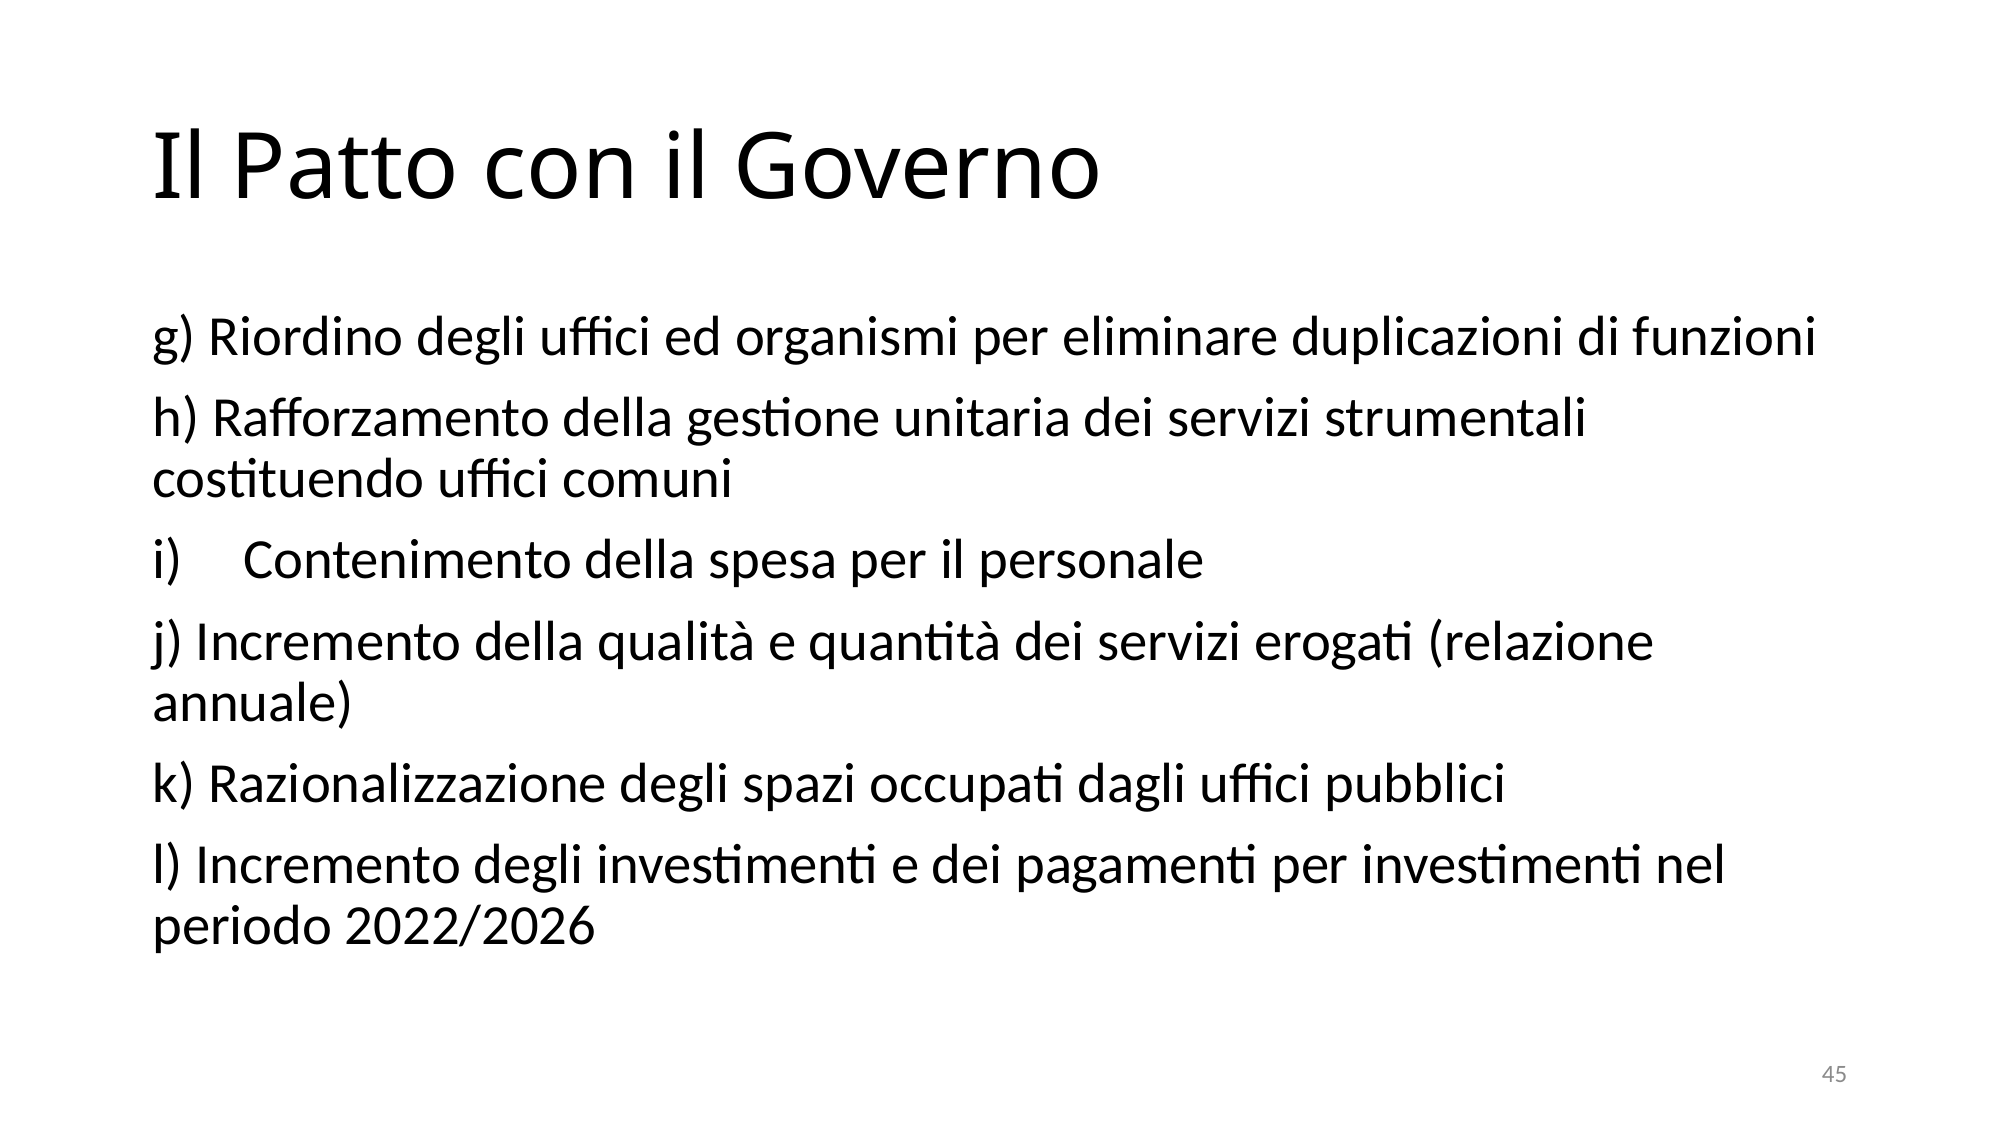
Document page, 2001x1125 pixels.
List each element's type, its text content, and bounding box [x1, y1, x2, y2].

list g) Riordino degli uffici ed organismi per eliminare duplicazioni di funzioni h) Rafforzamento della gestione unitaria dei servizi strumentali costituendo uffici comuni Contenimento della spesa per il personale j) Incremento della qualità e quantità dei servizi erogati (relazione annuale) k) Razionalizzazione degli spazi occupati dagli uffici pubblici l) Incremento degli investimenti e dei pagamenti per investimenti nel periodo 2022/2026 [137, 299, 1863, 1014]
title Il Patto con il Governo [137, 59, 1863, 278]
slide_number 46 [1412, 1042, 1863, 1103]
